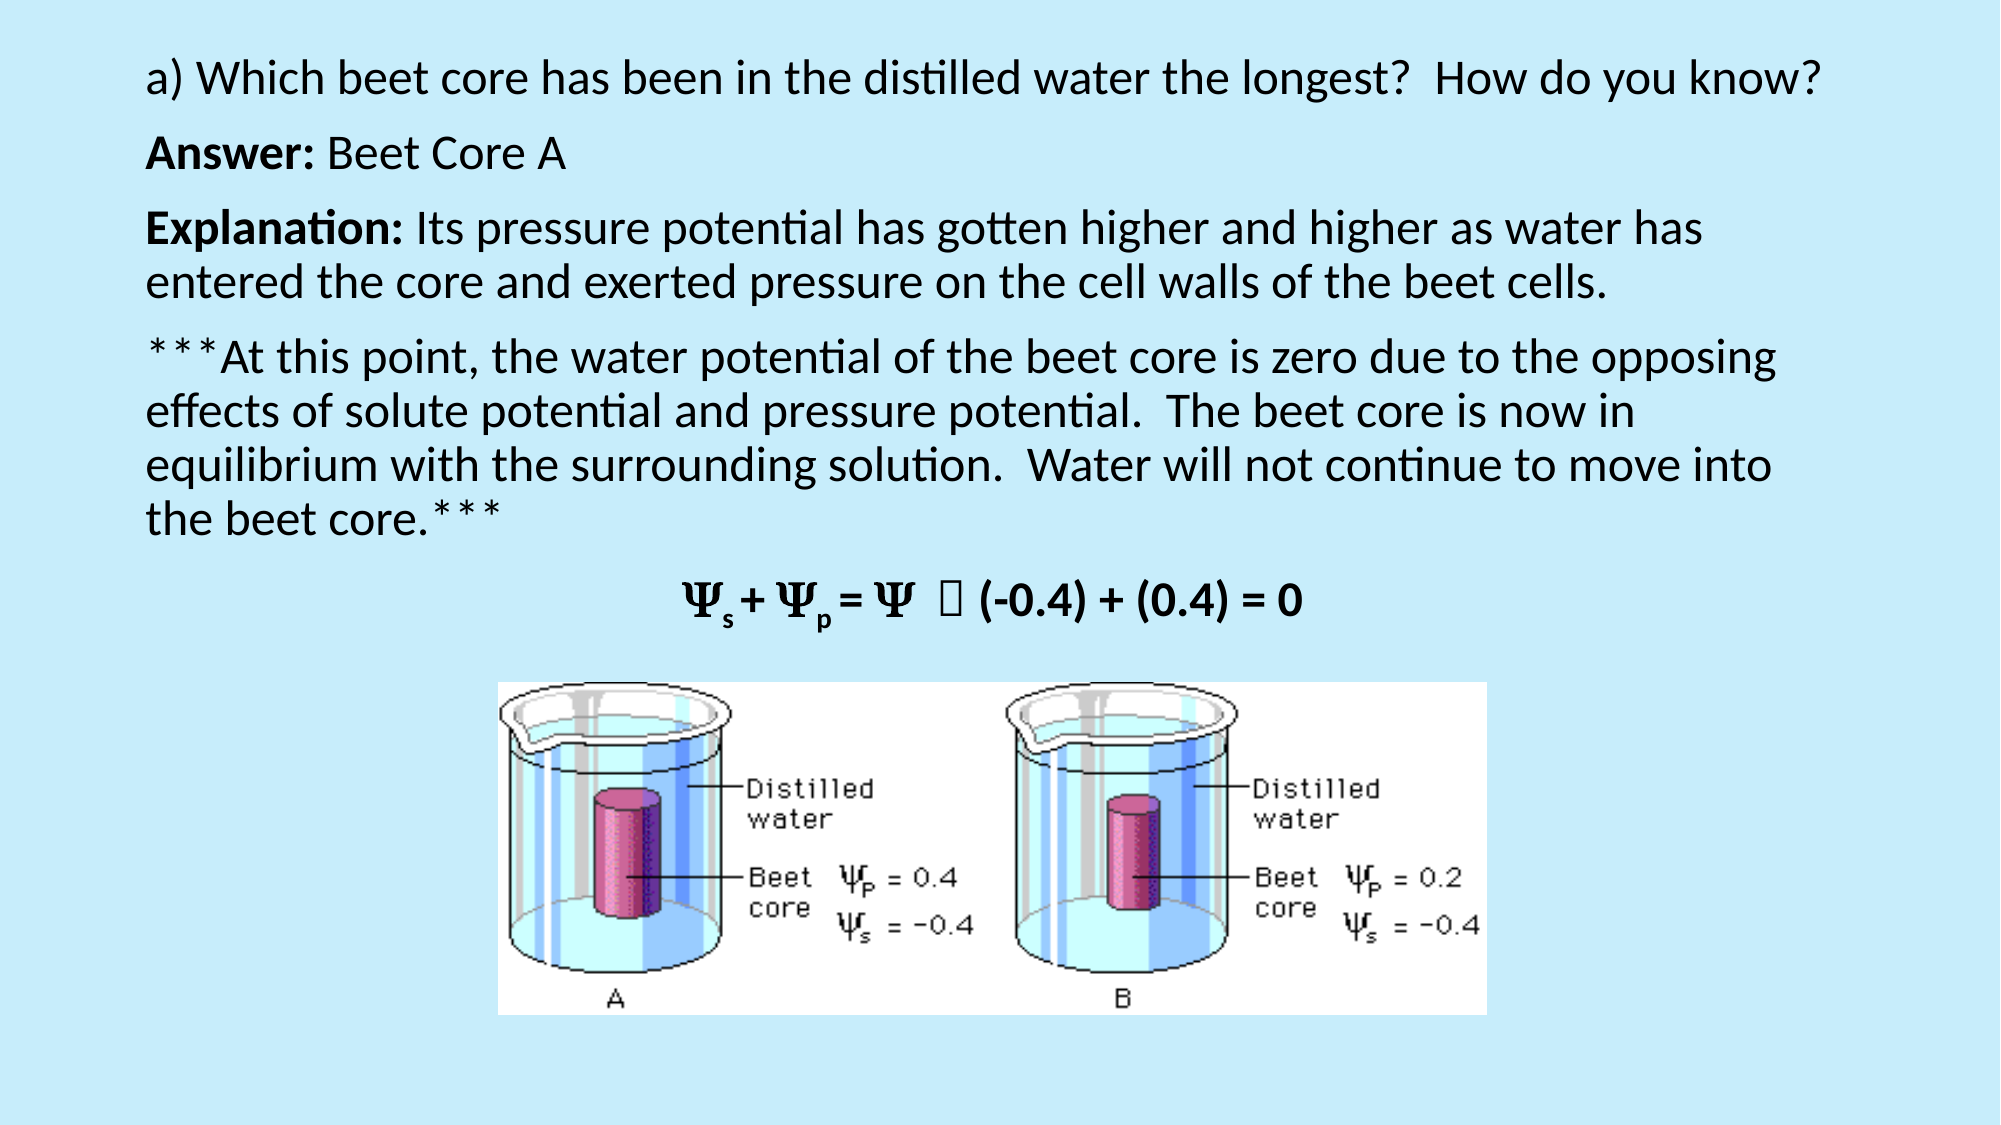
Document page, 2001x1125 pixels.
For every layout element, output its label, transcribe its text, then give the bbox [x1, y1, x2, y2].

list a) Which beet core has been in the distilled water the longest? How do you know? Answer: Beet Core A Explanation: Its pressure potential has gotten higher and higher as water has entered the core and exerted pressure on the cell walls of the beet cells. ***At this point, the water potential of the beet core is zero due to the opposing effects of solute potential and pressure potential. The beet core is now in equilibrium with the surrounding solution. Water will not continue to move into the beet core.*** s + p =   (-0.4) + (0.4) = 0 [130, 44, 1856, 961]
picture [498, 682, 1487, 1015]
